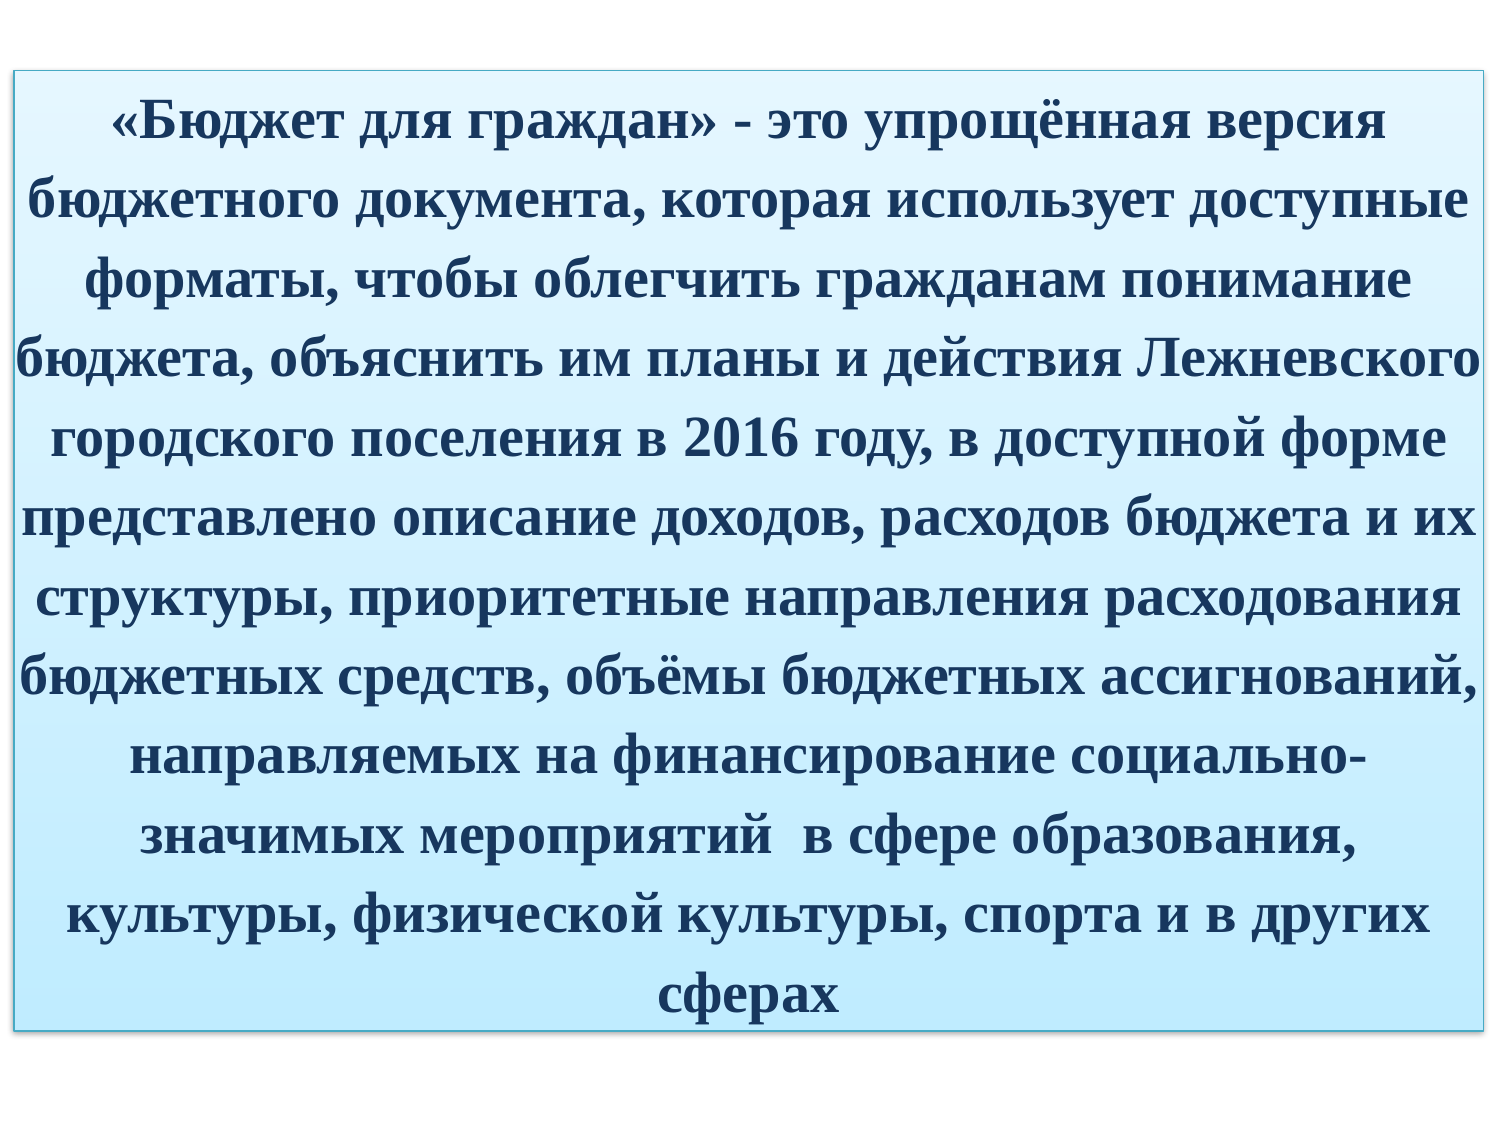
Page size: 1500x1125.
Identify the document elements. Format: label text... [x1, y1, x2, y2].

text_box «Бюджет для граждан» - это упрощённая версия бюджетного документа, которая использует доступные форматы, чтобы облегчить гражданам понимание бюджета, объяснить им планы и действия Лежневского городского поселения в 2016 году, в доступной форме представлено описание доходов, расходов бюджета и их структуры, приоритетные направления расходования бюджетных средств, объёмы бюджетных ассигнований, направляемых на финансирование социально-значимых мероприятий в сфере образования, культуры, физической культуры, спорта и в других сферах [13, 70, 1484, 1032]
